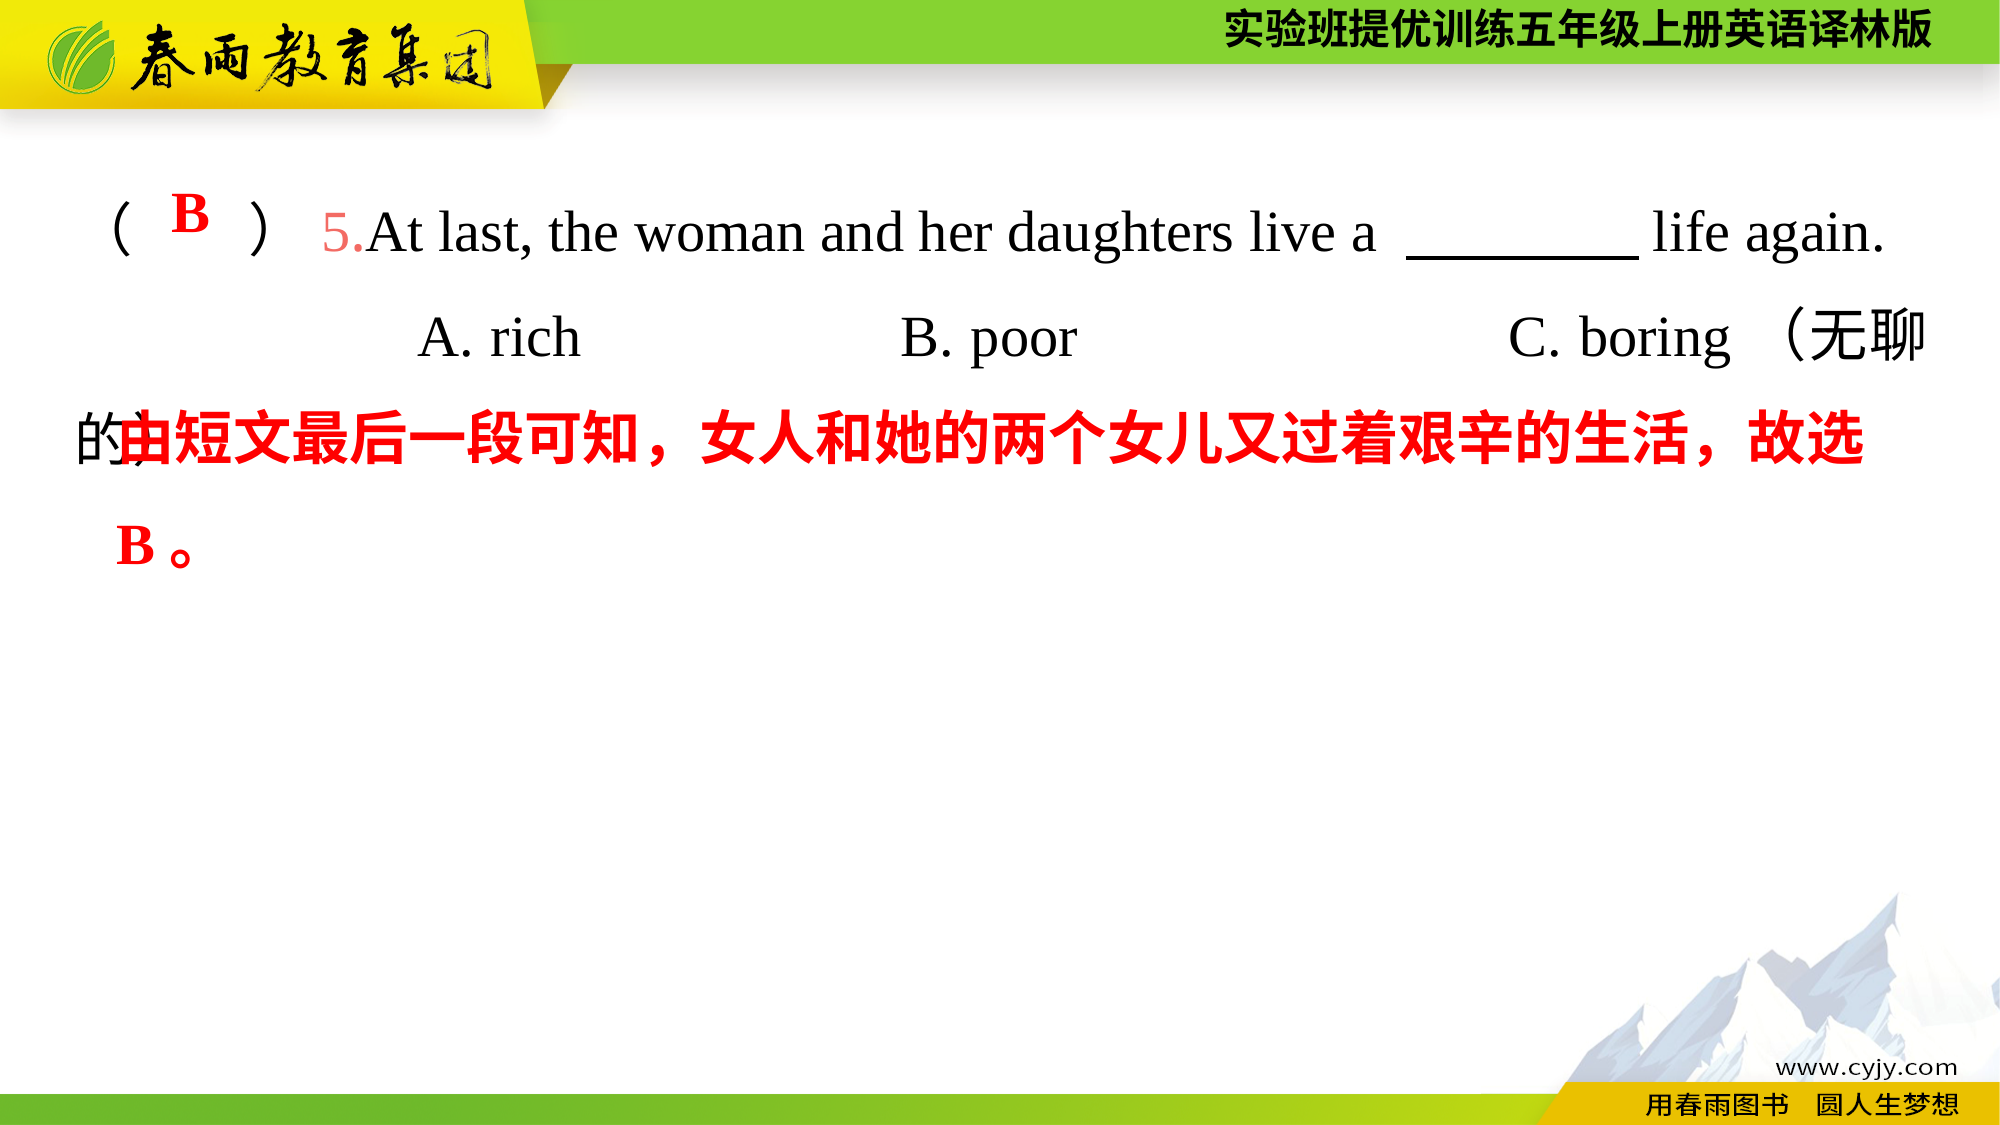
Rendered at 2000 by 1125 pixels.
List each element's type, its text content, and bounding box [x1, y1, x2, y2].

text_box B [156, 167, 226, 252]
list （ ）5.At last, the woman and her daughters live a life again. A. rich B. poor C. boring（无聊的） [59, 150, 1944, 379]
text_box 由短文最后一段可知，女人和她的两个女儿又过着艰辛的生活，故选B。 [102, 358, 1886, 584]
picture [0, 0, 2000, 1125]
